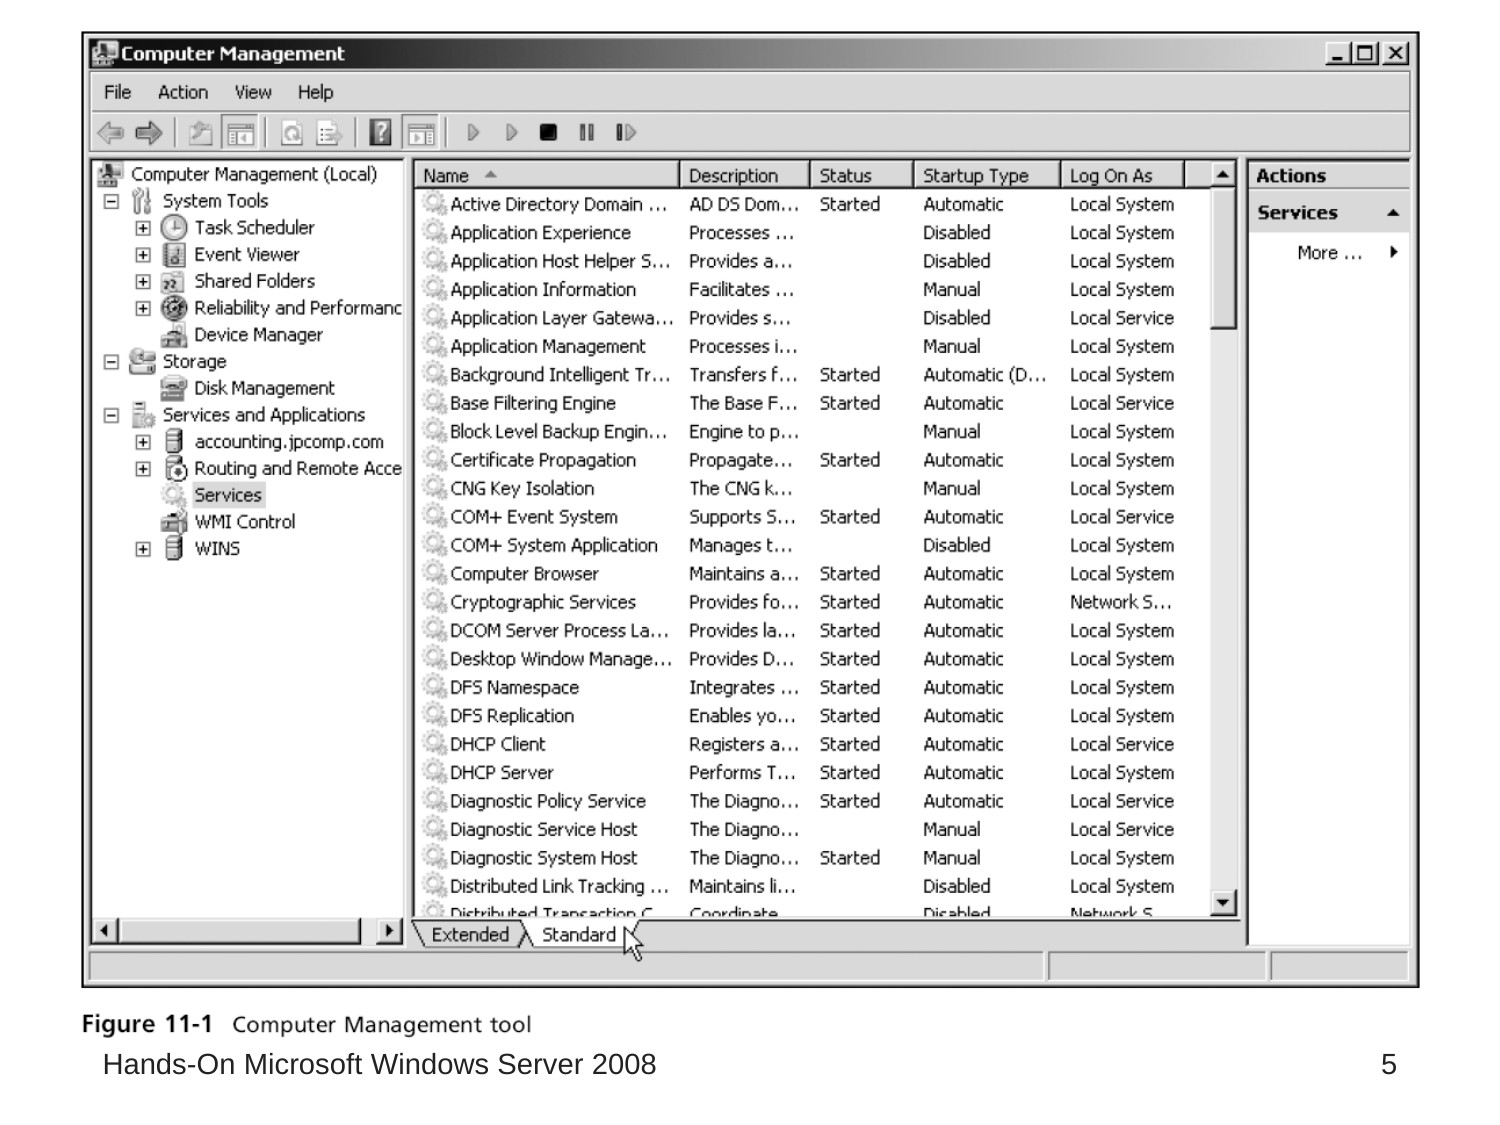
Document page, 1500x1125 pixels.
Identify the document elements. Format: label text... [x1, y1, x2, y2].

picture [77, 27, 1422, 1038]
footer Hands-On Microsoft Windows Server 2008 [87, 1046, 1051, 1101]
slide_number 5 [1074, 1046, 1413, 1101]
